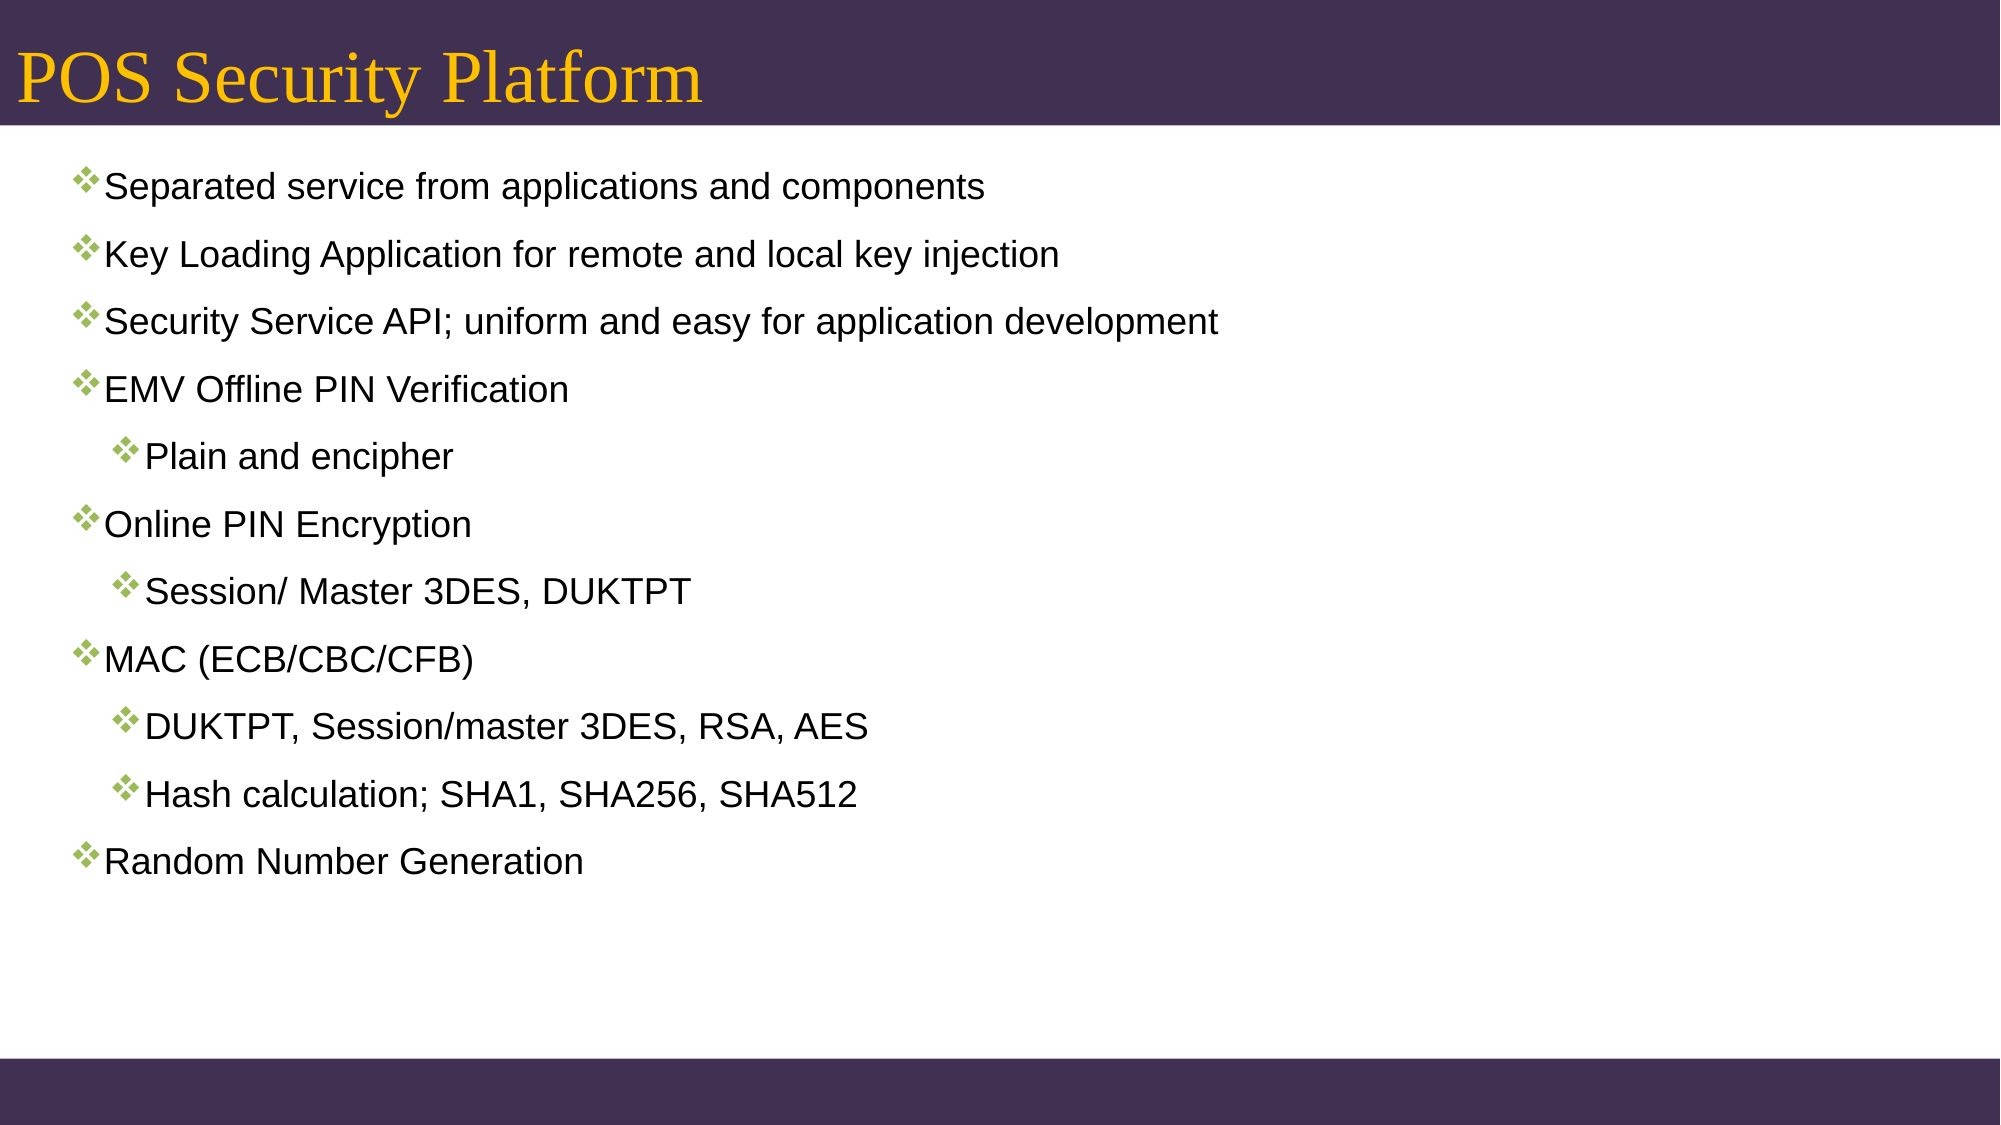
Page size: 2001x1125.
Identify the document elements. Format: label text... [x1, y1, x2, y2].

text_box POS Security Platform [1, 19, 719, 125]
text_box Separated service from applications and components Key Loading Application for remote and local key injection Security Service API; uniform and easy for application development EMV Offline PIN Verification Plain and encipher Online PIN Encryption Session/ Master 3DES, DUKTPT MAC (ECB/CBC/CFB) DUKTPT, Session/master 3DES, RSA, AES Hash calculation; SHA1, SHA256, SHA512 Random Number Generation [54, 132, 2000, 890]
